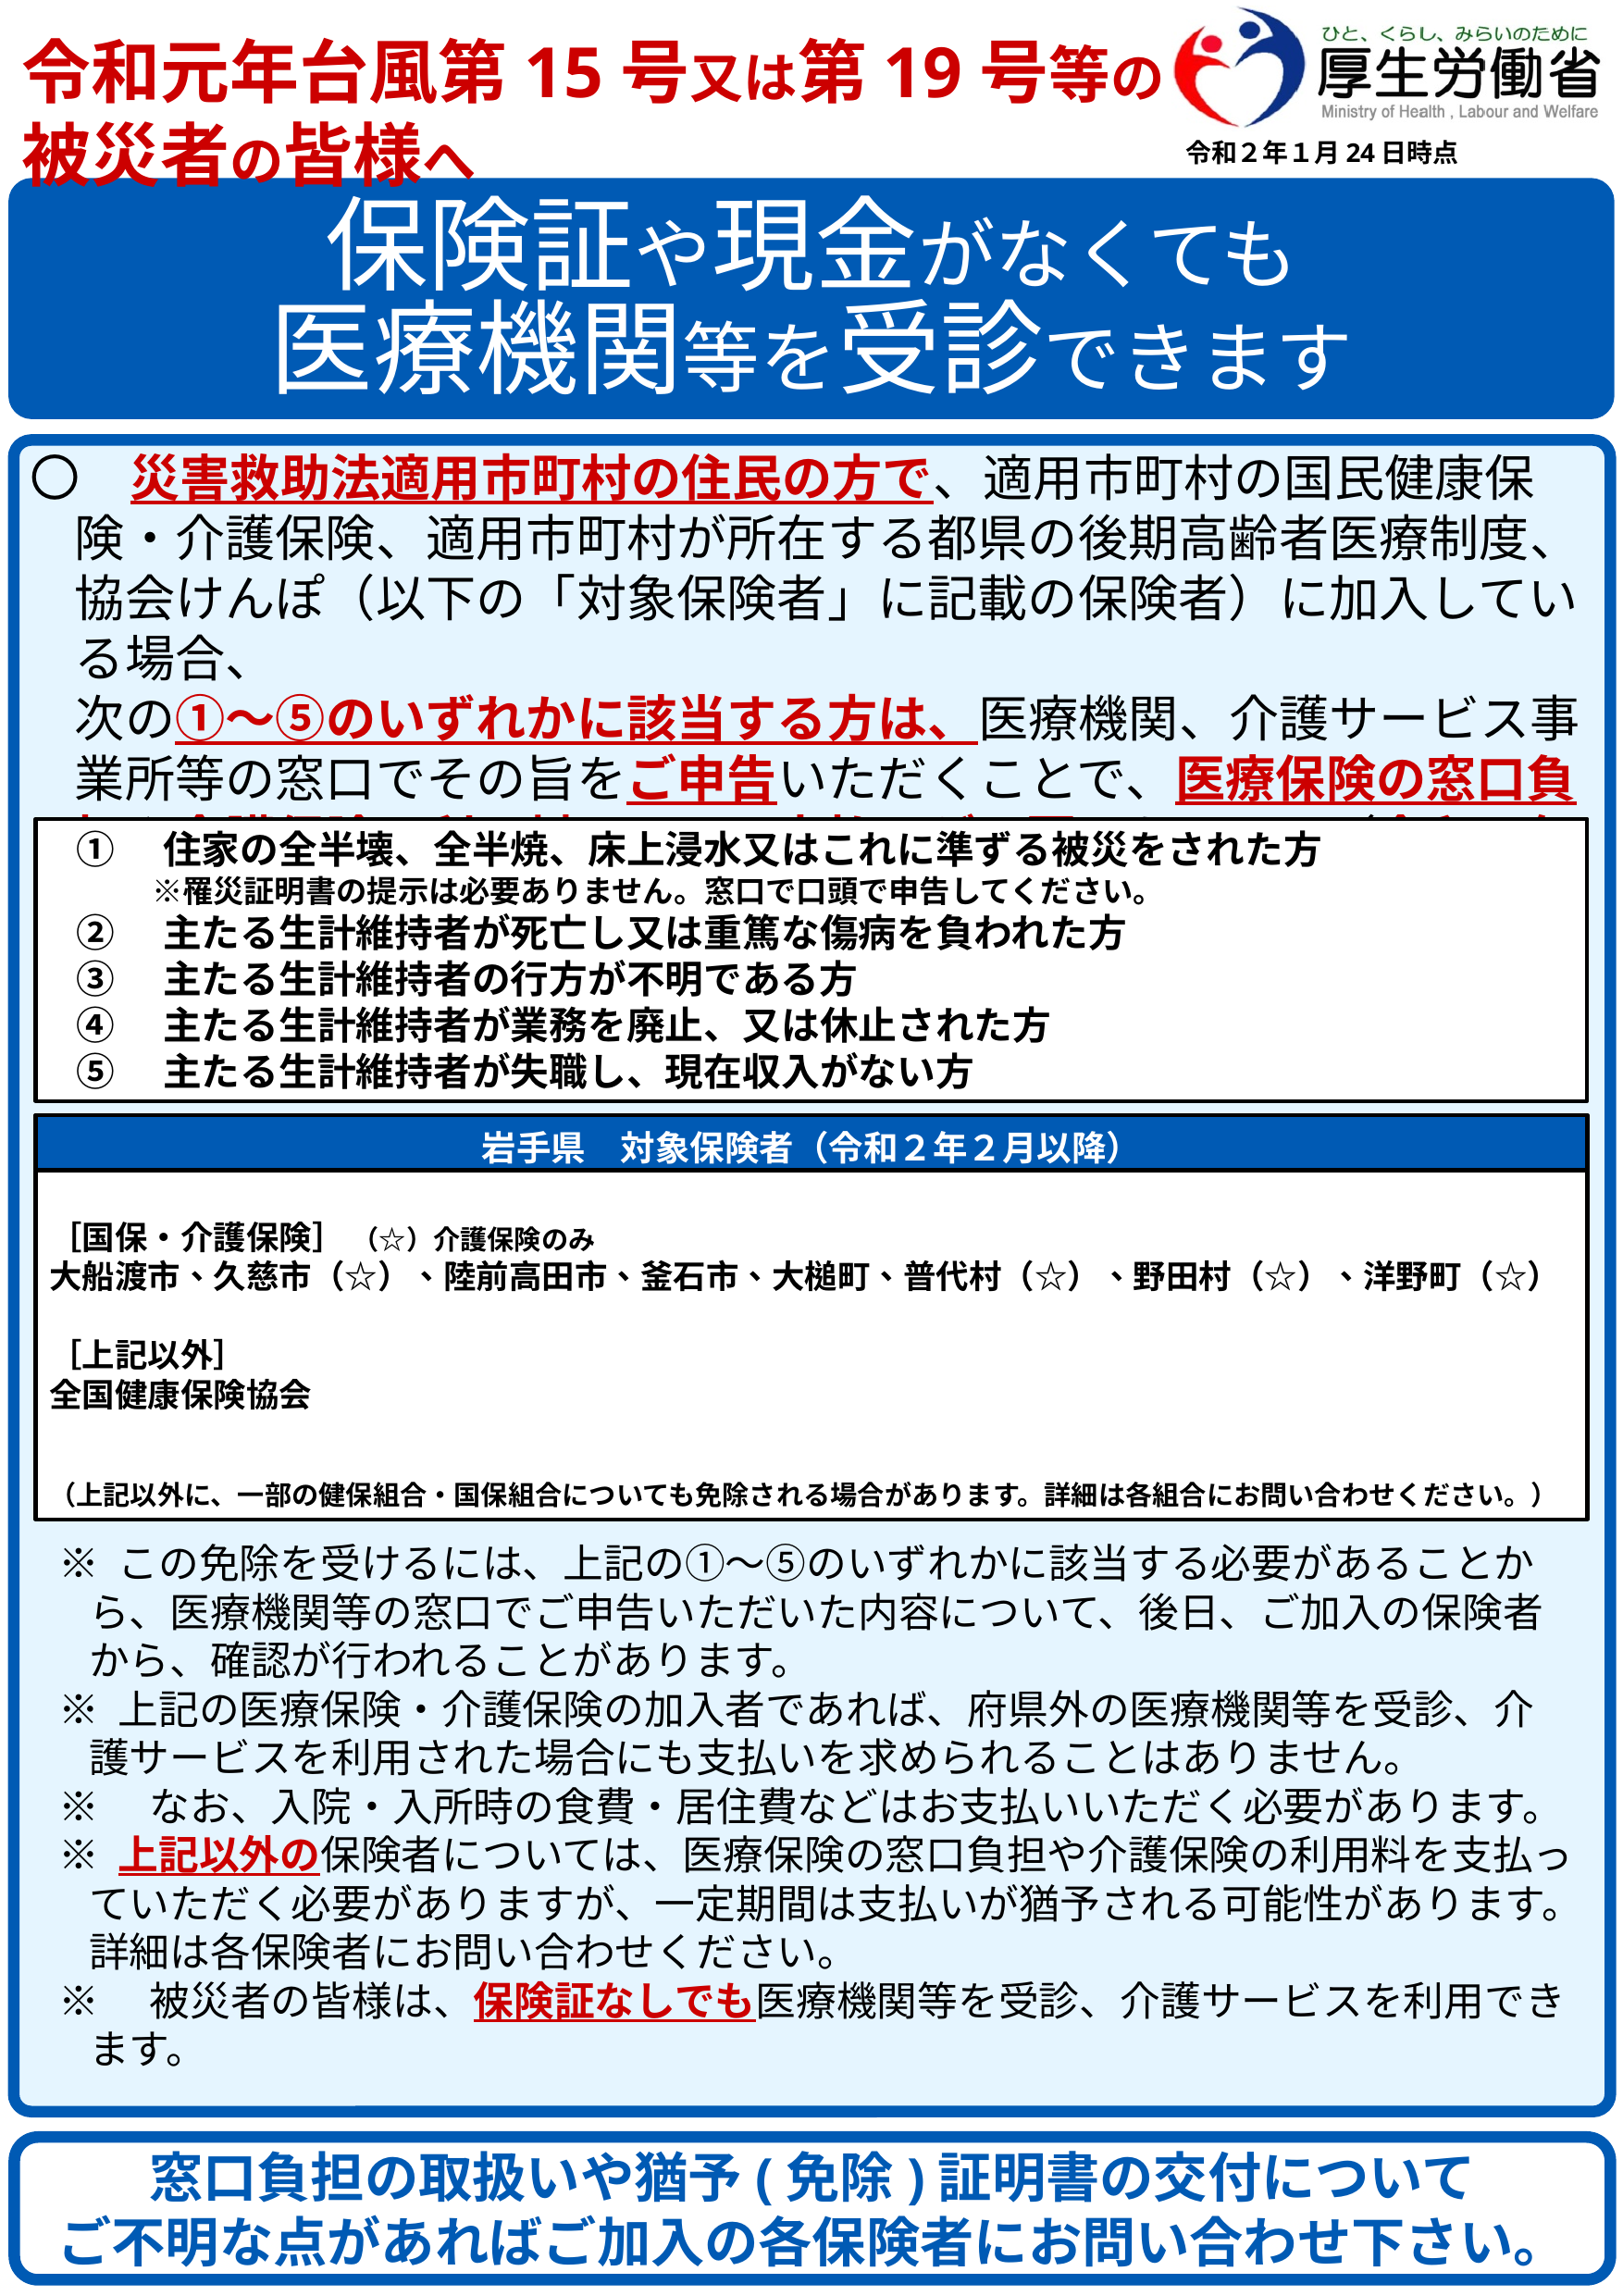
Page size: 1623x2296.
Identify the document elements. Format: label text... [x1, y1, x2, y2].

text_box 岩手県 対象保険者（令和２年２月以降） [33, 1113, 1590, 1172]
text_box ［国保・介護保険］ （☆）介護保険のみ 大船渡市、久慈市（☆）、陸前高田市、釜石市、大槌町、普代村（☆）、野田村（☆）、洋野町（☆） ［上記以外］ 全国健康保険協会 （上記以外に、一部の健保組合・国保組合についても免除される場合があります。詳細は各組合にお問い合わせください。） [33, 1172, 1590, 1521]
text_box 〇 災害救助法適用市町村の住民の方で、適用市町村の国民健康保険・介護保険、適用市町村が所在する都県の後期高齢者医療制度、 協会けんぽ（以下の「対象保険者」に記載の保険者）に加入している場合、 次の➀～➄のいずれかに該当する方は、医療機関、介護サービス事業所等の窓口でその旨をご申告いただくことで、医療保険の窓口負担や介護保険の利用料について支払いが不要となります（令和２年３月末まで）。 [16, 440, 1615, 935]
text_box ① 住家の全半壊、全半焼、床上浸水又はこれに準ずる被災をされた方 ※罹災証明書の提示は必要ありません。窓口で口頭で申告してください。 ② 主たる生計維持者が死亡し又は重篤な傷病を負われた方 ③ 主たる生計維持者の行方が不明である方 ④ 主たる生計維持者が業務を廃止、又は休止された方 ⑤ 主たる生計維持者が失職し、現在収入がない方 [35, 818, 1588, 1101]
text_box 窓口負担の取扱いや猶予(免除)証明書の交付について ご不明な点があればご加入の各保険者にお問い合わせ下さい。 [12, 2135, 1613, 2282]
text_box 保険証や現金がなくても 医療機関等を受診できます [228, 184, 1395, 416]
text_box [11, 445, 1613, 2114]
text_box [1171, 6, 1611, 176]
text_box [12, 181, 1611, 416]
text_box ※ この免除を受けるには、上記の①～⑤のいずれかに該当する必要があることから、医療機関等の窓口でご申告いただいた内容について、後日、ご加入の保険者から、確認が行われることがあります。 ※ 上記の医療保険・介護保険の加入者であれば、府県外の医療機関等を受診、介護サービスを利用された場合にも支払いを求められることはありません。 ※ なお、入院・入所時の食費・居住費などはお支払いいただく必要があります。 ※ 上記以外の保険者については、医療保険の窓口負担や介護保険の利用料を支払っていただく必要がありますが、一定期間は支払いが猶予される可能性があります。詳細は各保険者にお問い合わせください。 ※ 被災者の皆様は、保険証なしでも医療機関等を受診、介護サービスを利用できます。 [44, 1531, 1588, 2079]
text_box 令和元年台風第15号又は第19号等の 被災者の皆様へ [20, 19, 1167, 177]
